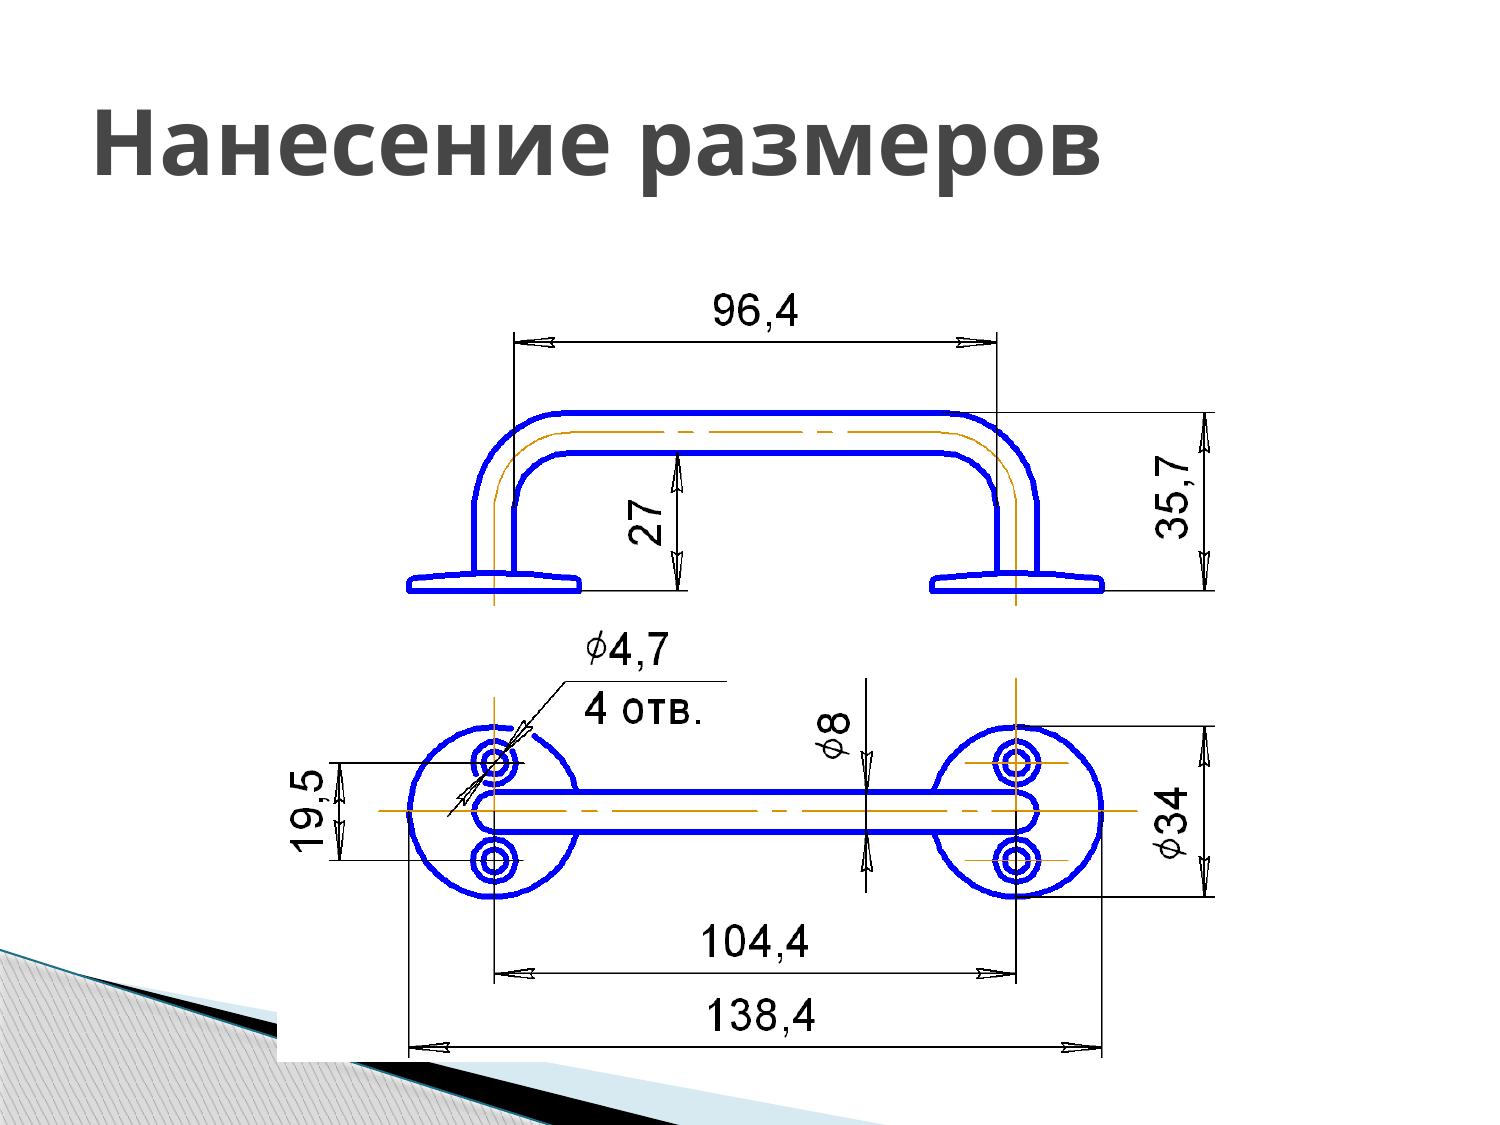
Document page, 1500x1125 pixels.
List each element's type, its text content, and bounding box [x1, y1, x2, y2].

title Нанесение размеров [75, 45, 1425, 233]
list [277, 278, 1220, 1062]
